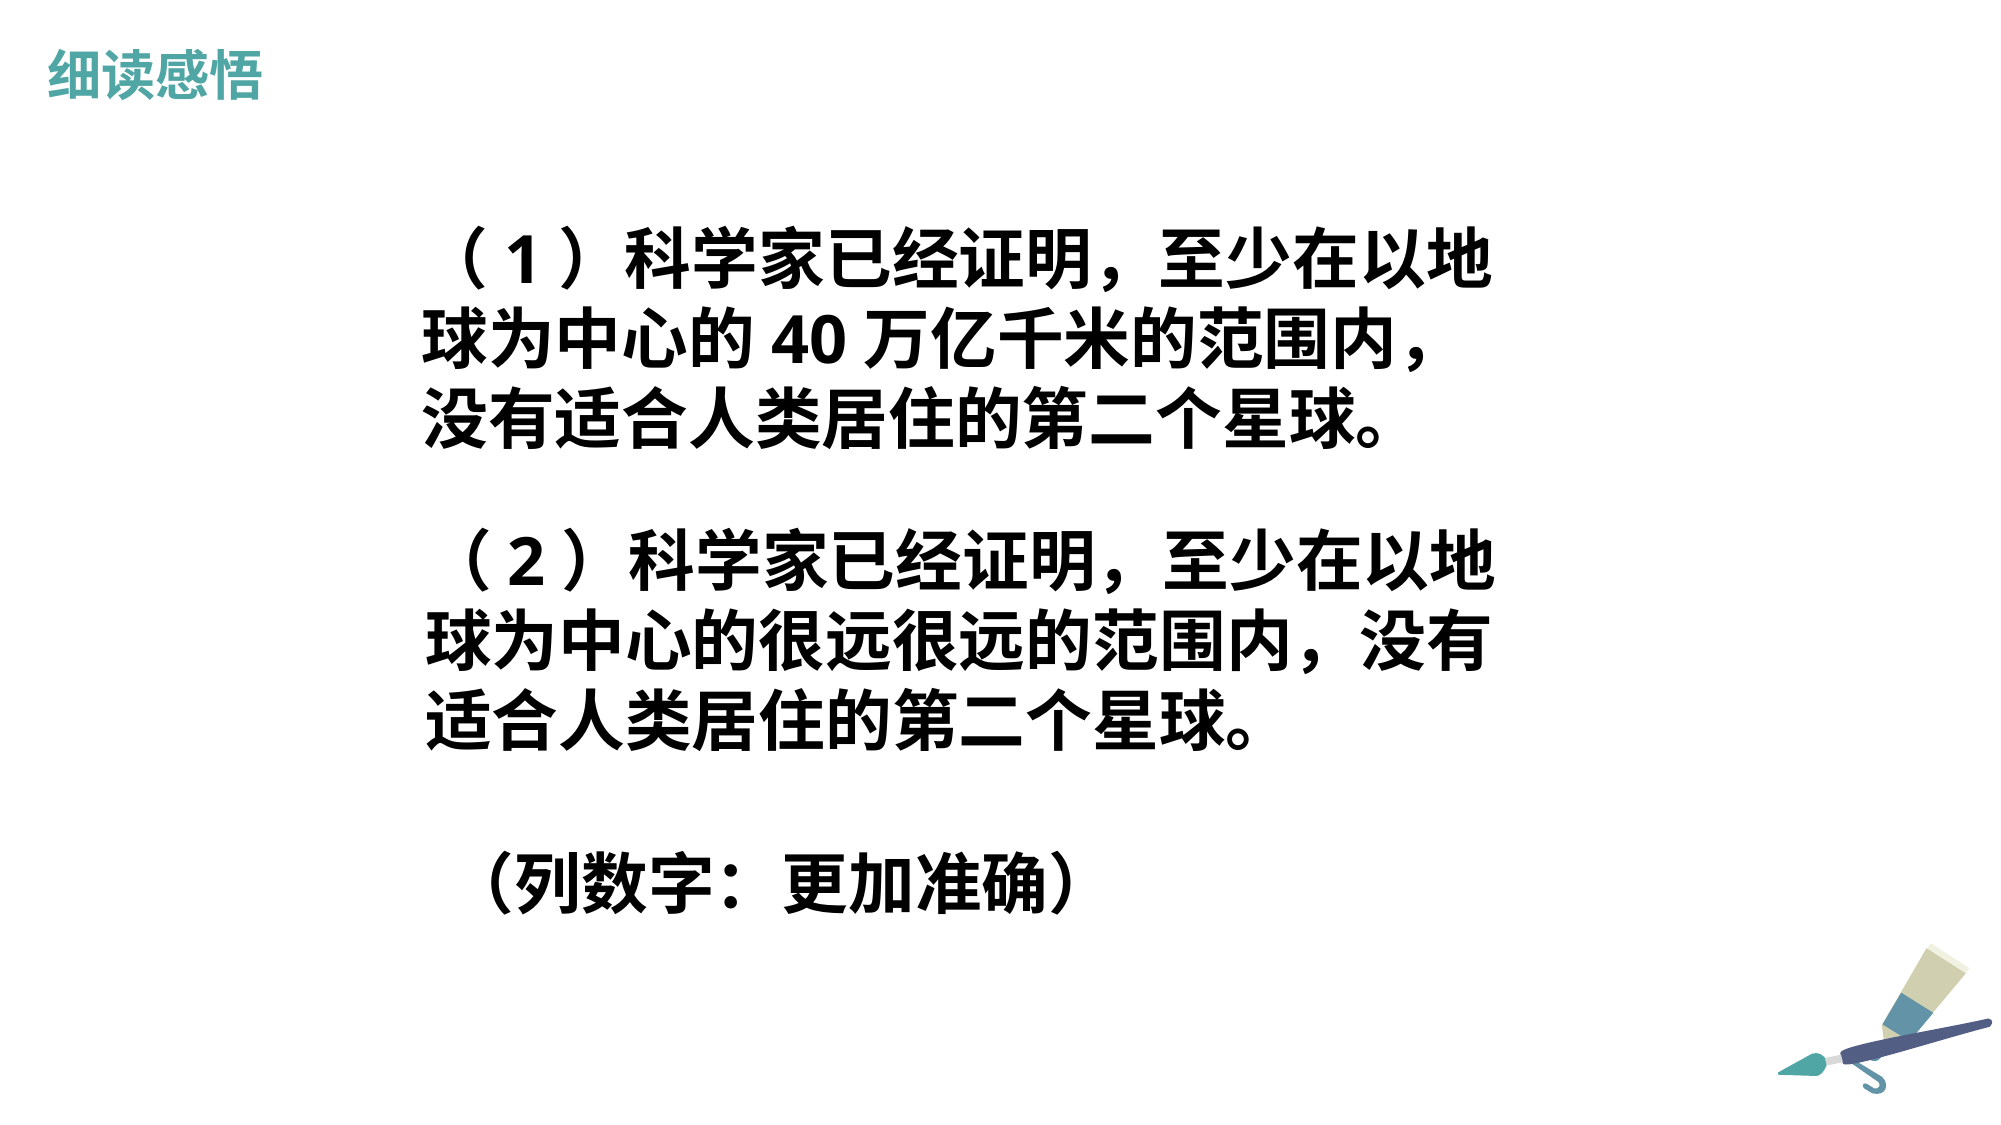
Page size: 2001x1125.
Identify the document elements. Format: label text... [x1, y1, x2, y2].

text_box （列数字：更加准确） [433, 834, 1272, 929]
text_box （2）科学家已经证明，至少在以地球为中心的很远很远的范围内，没有适合人类居住的第二个星球。 [410, 511, 1556, 767]
text_box （1）科学家已经证明，至少在以地球为中心的40万亿千米的范围内，没有适合人类居住的第二个星球。 [406, 209, 1511, 465]
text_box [1811, 945, 1974, 1125]
text_box 细读感悟 [32, 33, 347, 114]
